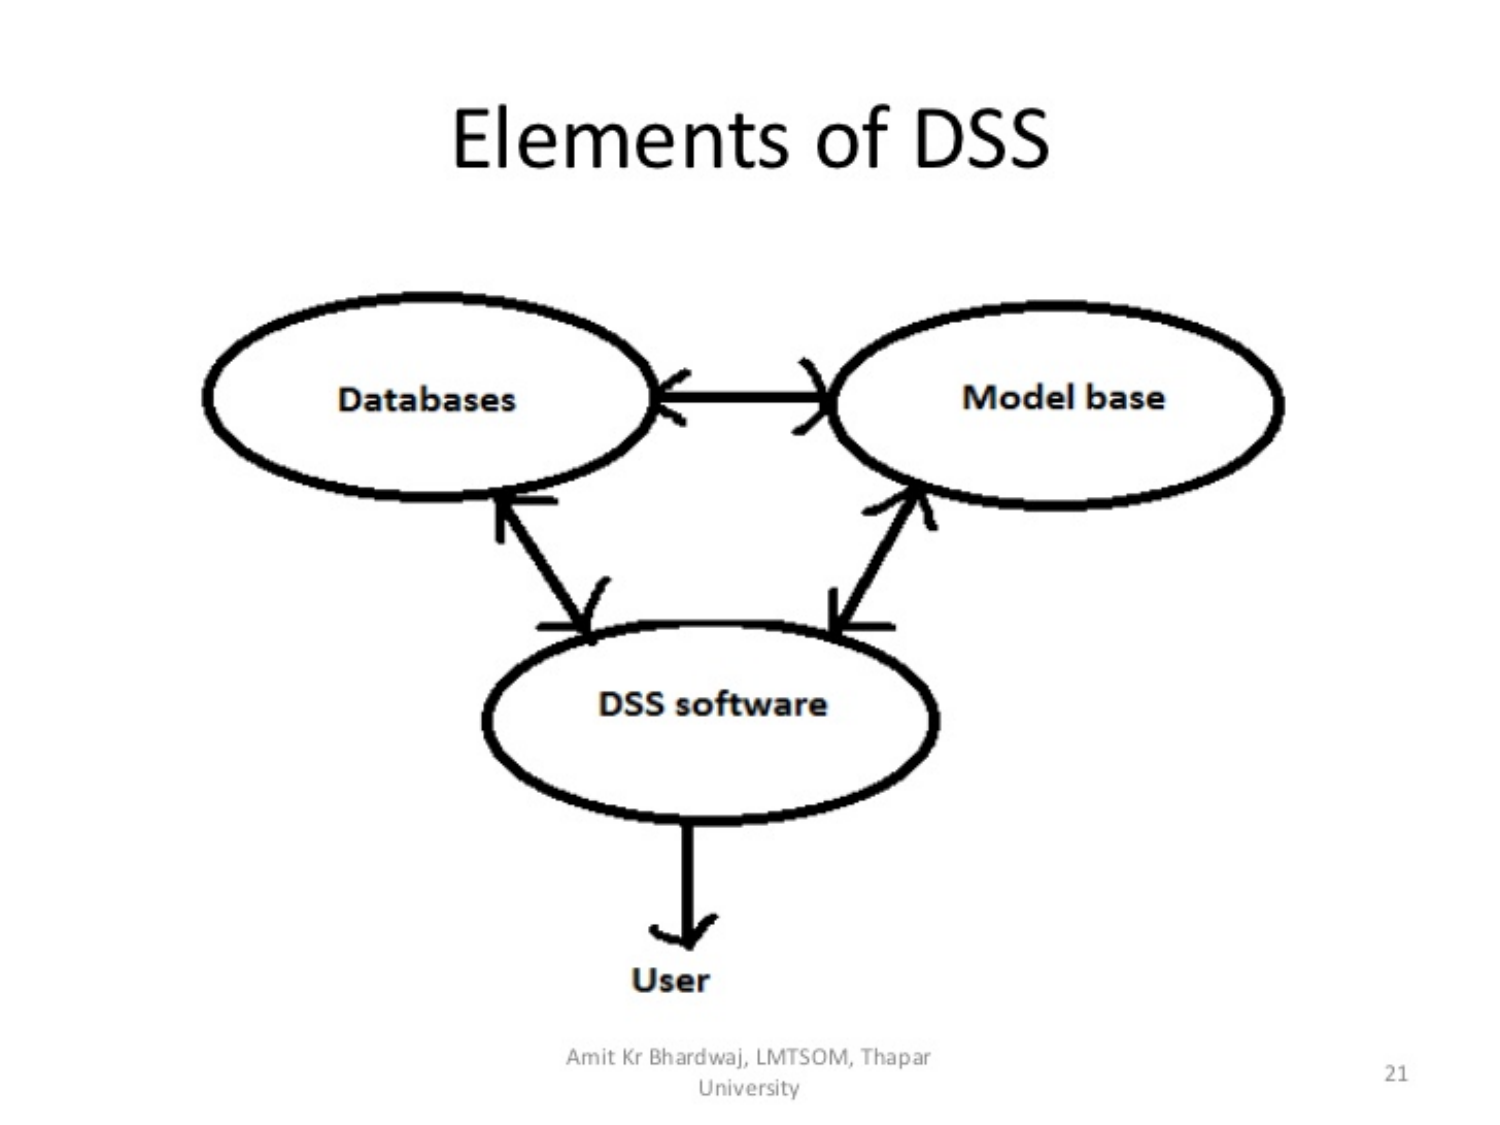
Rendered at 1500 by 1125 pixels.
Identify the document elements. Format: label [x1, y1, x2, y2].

list [0, 0, 1500, 1125]
